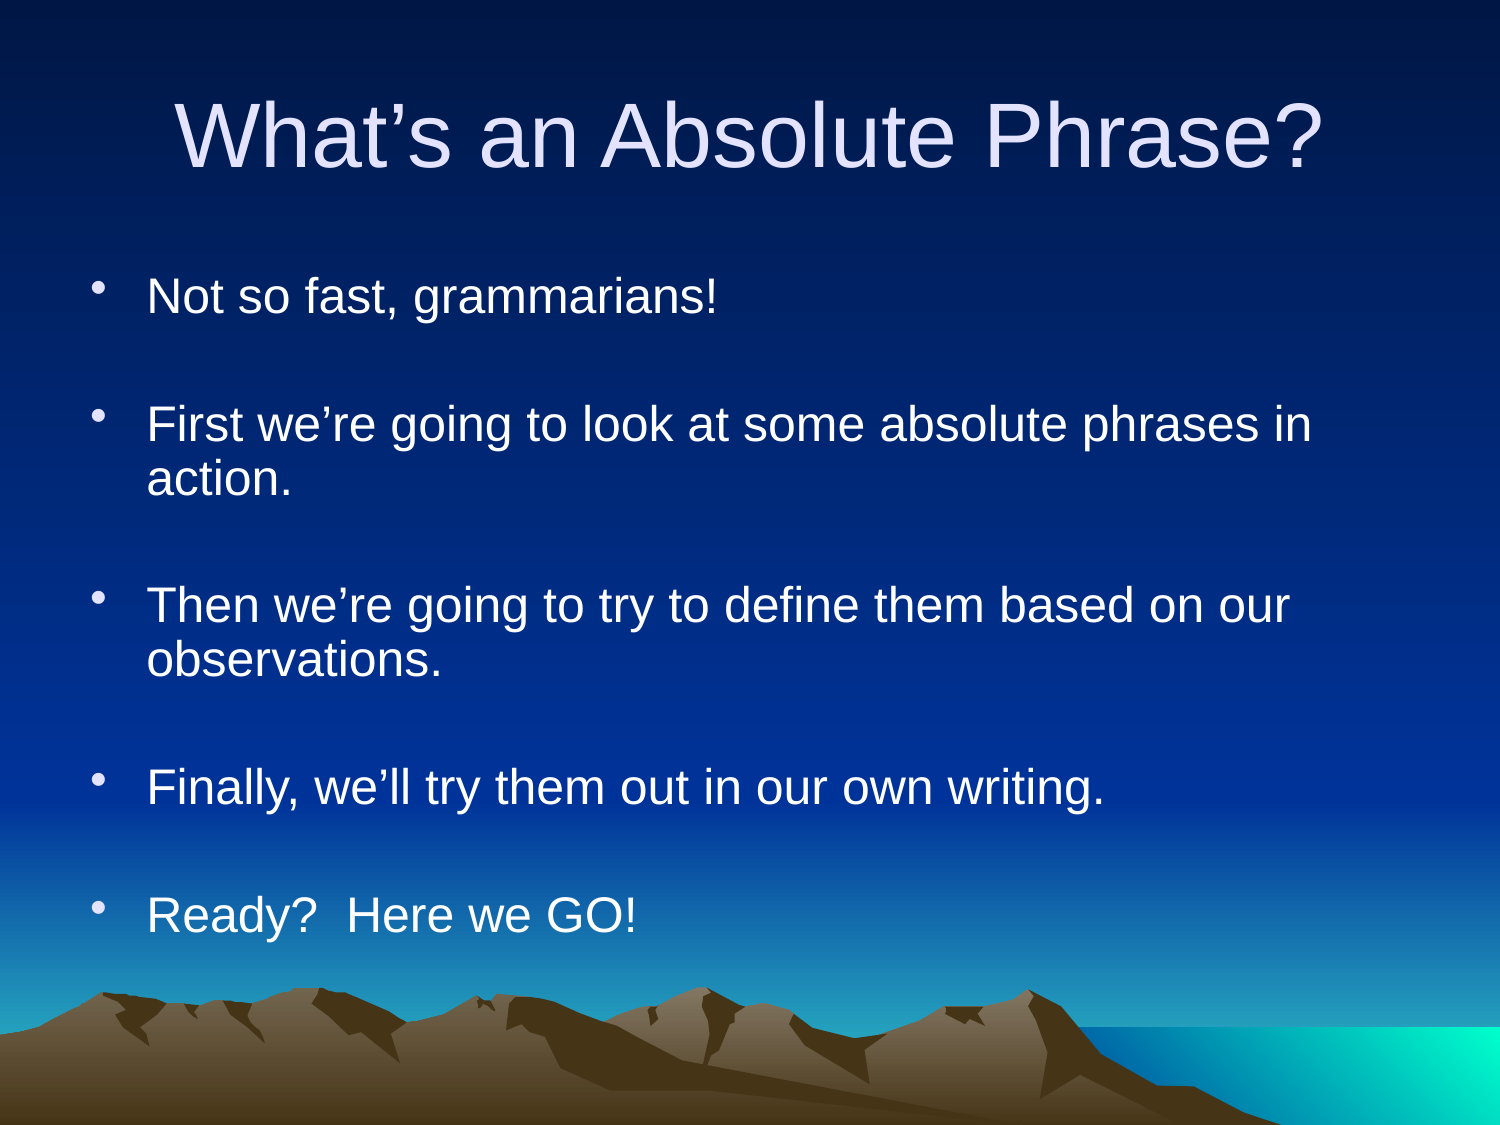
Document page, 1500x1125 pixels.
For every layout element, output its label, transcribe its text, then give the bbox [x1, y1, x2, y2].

list Not so fast, grammarians! First we’re going to look at some absolute phrases in action. Then we’re going to try to define them based on our observations. Finally, we’ll try them out in our own writing. Ready? Here we GO! [75, 262, 1425, 1000]
title What’s an Absolute Phrase? [75, 37, 1425, 225]
